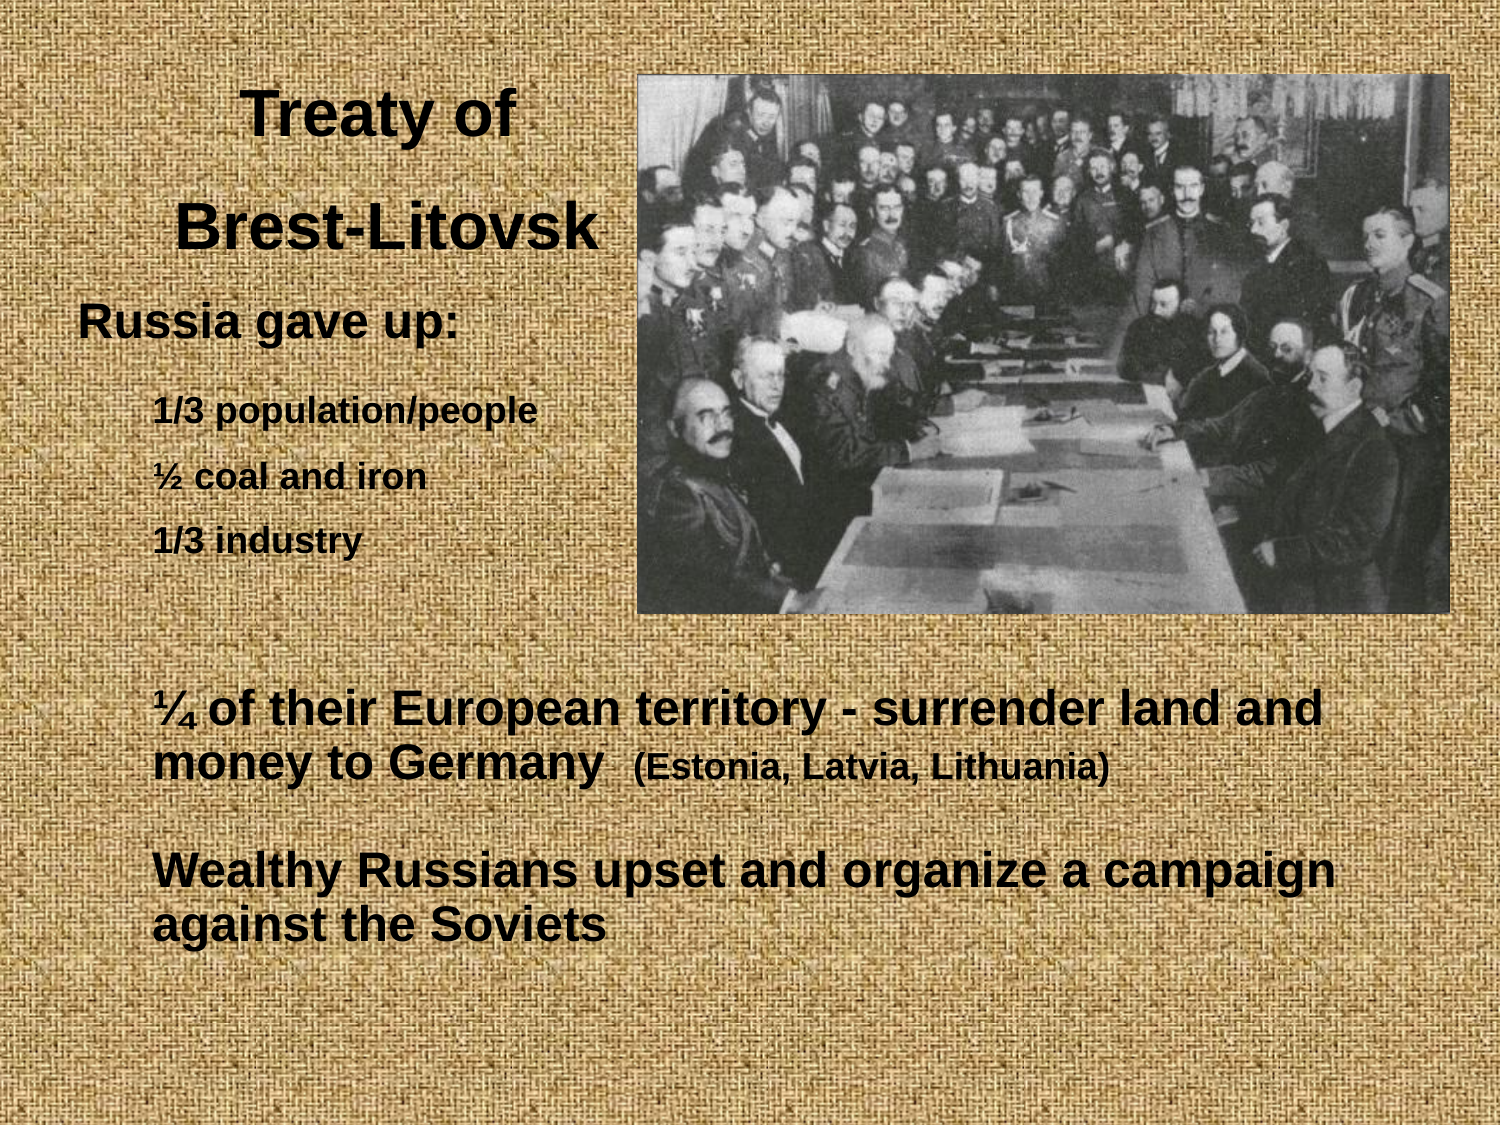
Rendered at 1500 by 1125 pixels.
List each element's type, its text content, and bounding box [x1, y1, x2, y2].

text_box ¼ of their European territory - surrender land and money to Germany (Estonia, Latvia, Lithuania) Wealthy Russians upset and organize a campaign against the Soviets [137, 674, 1500, 960]
picture [0, 0, 1500, 1125]
list Treaty of Brest-Litovsk Russia gave up: 1/3 population/people ½ coal and iron 1/3 industry [62, 62, 713, 613]
